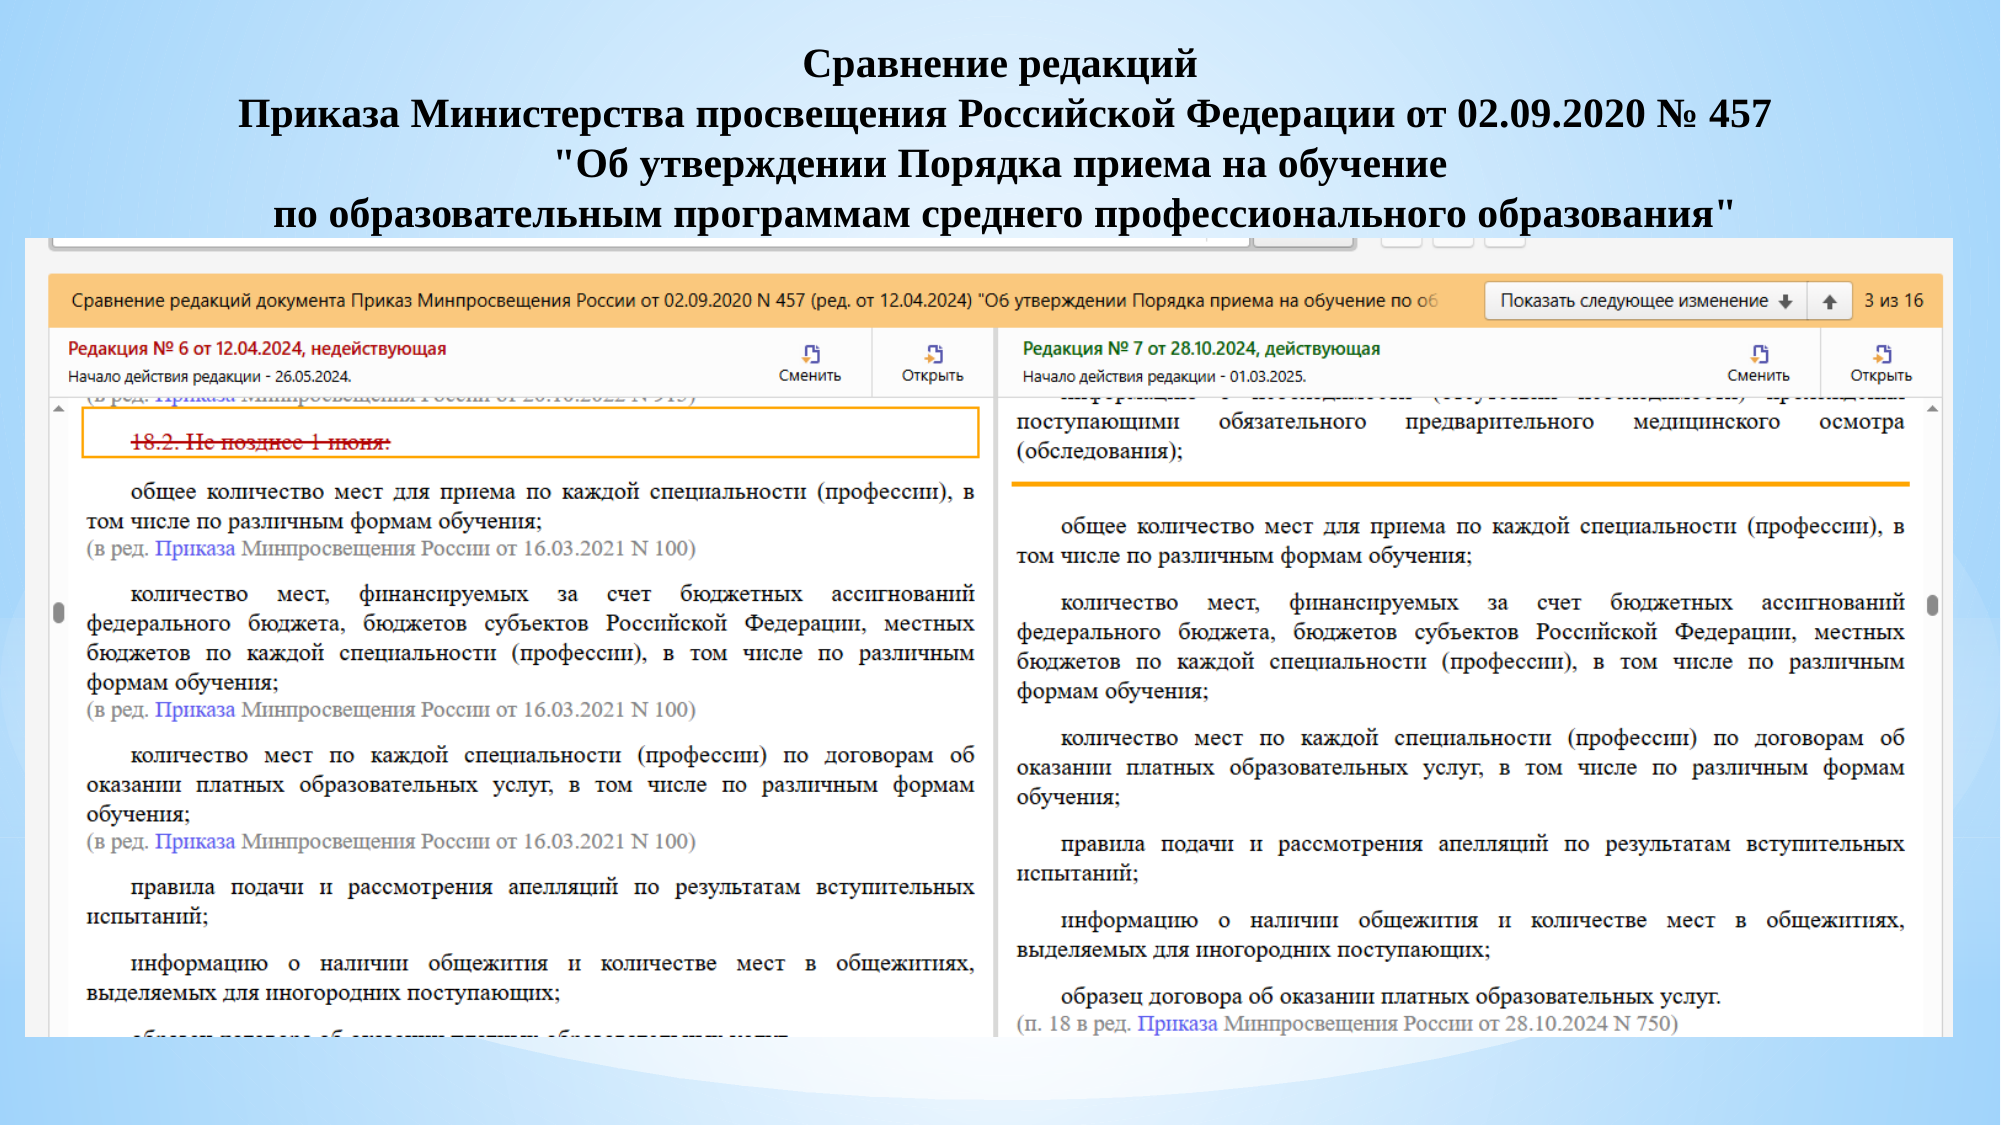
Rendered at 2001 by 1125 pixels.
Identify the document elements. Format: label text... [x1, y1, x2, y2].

picture [25, 238, 1953, 1037]
title Сравнение редакций Приказа Министерства просвещения Российской Федерации от 02.09.2020 № 457 "Об утверждении Порядка приема на обучение по образовательным программам среднего профессионального образования" [51, 28, 1959, 239]
